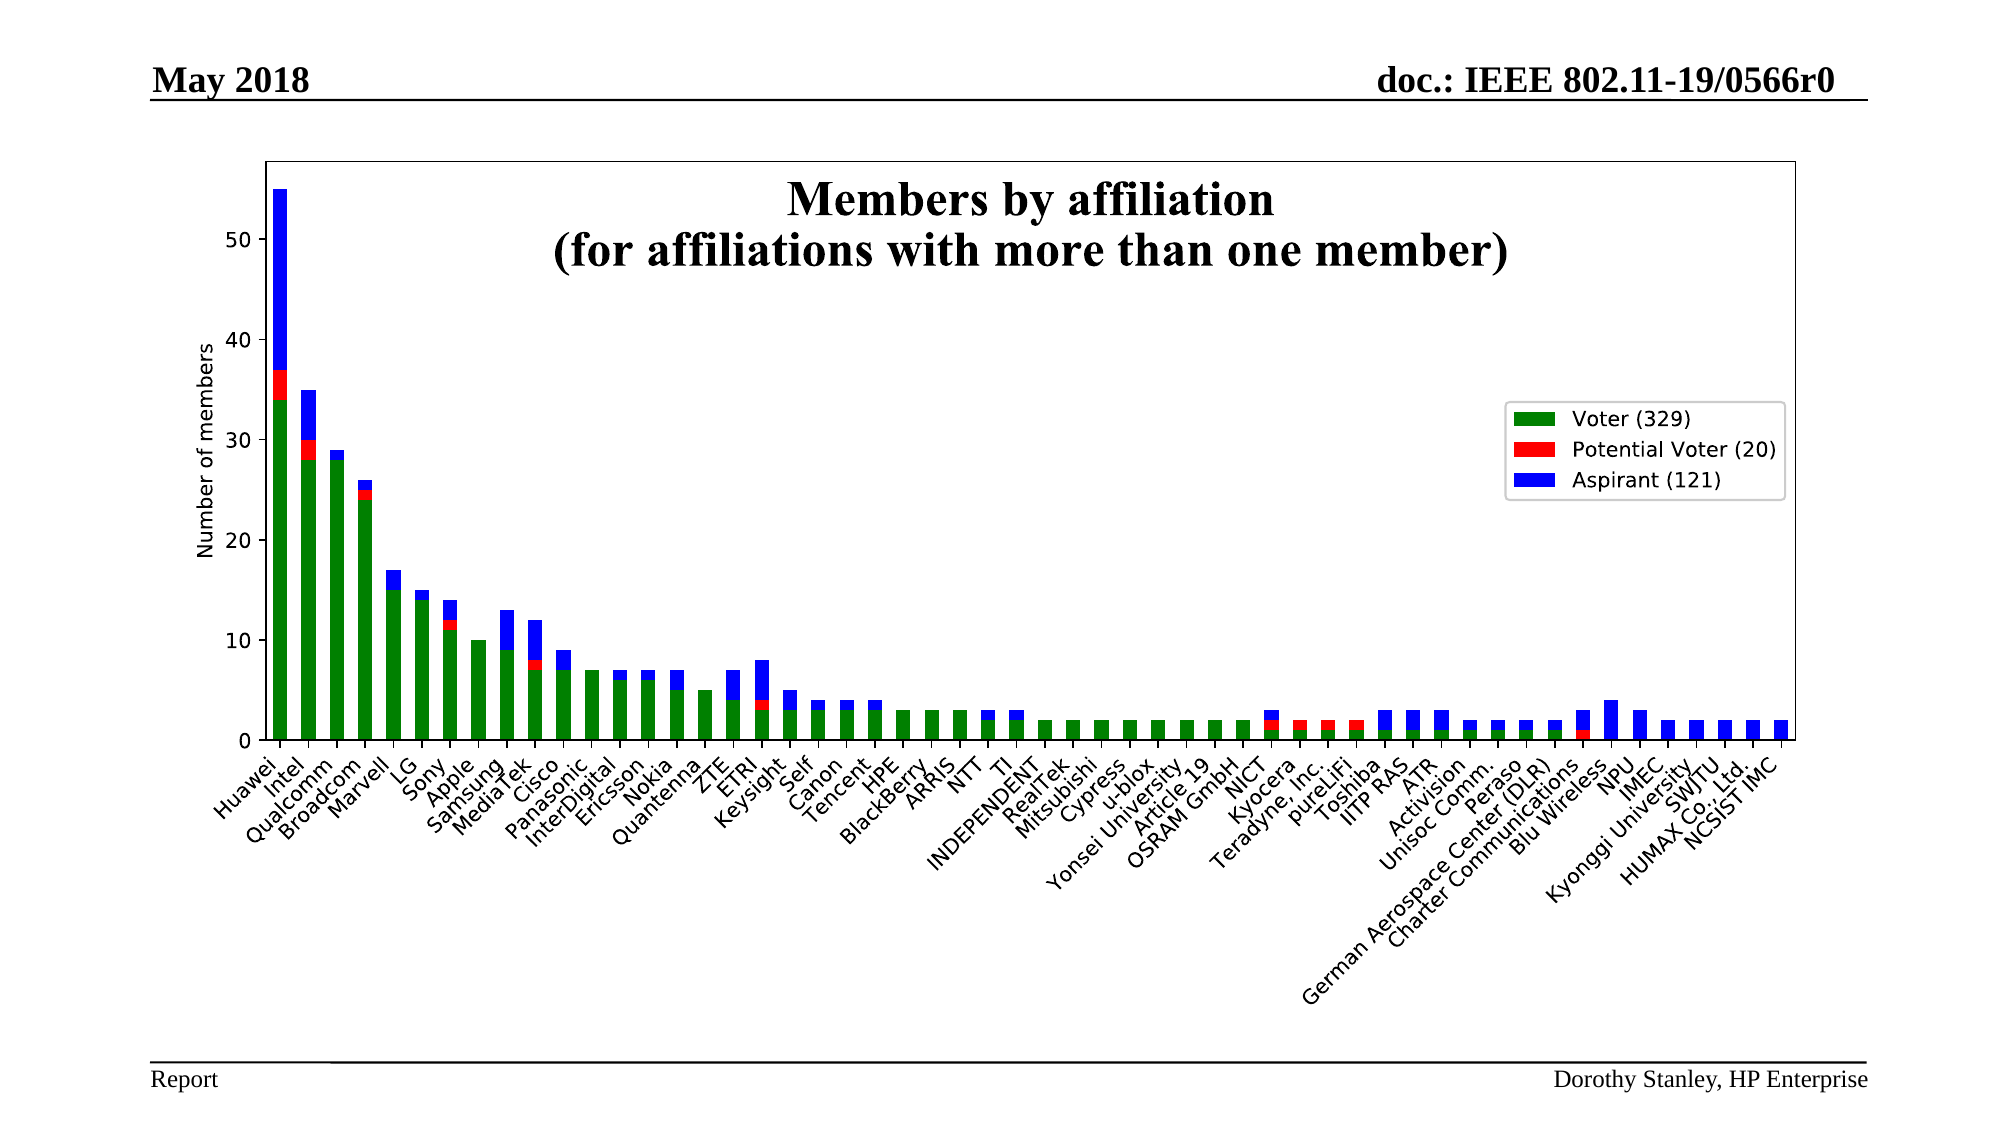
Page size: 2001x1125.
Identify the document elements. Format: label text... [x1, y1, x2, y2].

picture [172, 133, 1828, 1038]
footer Dorothy Stanley, HP Enterprise [1512, 1061, 1869, 1093]
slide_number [152, 54, 406, 101]
